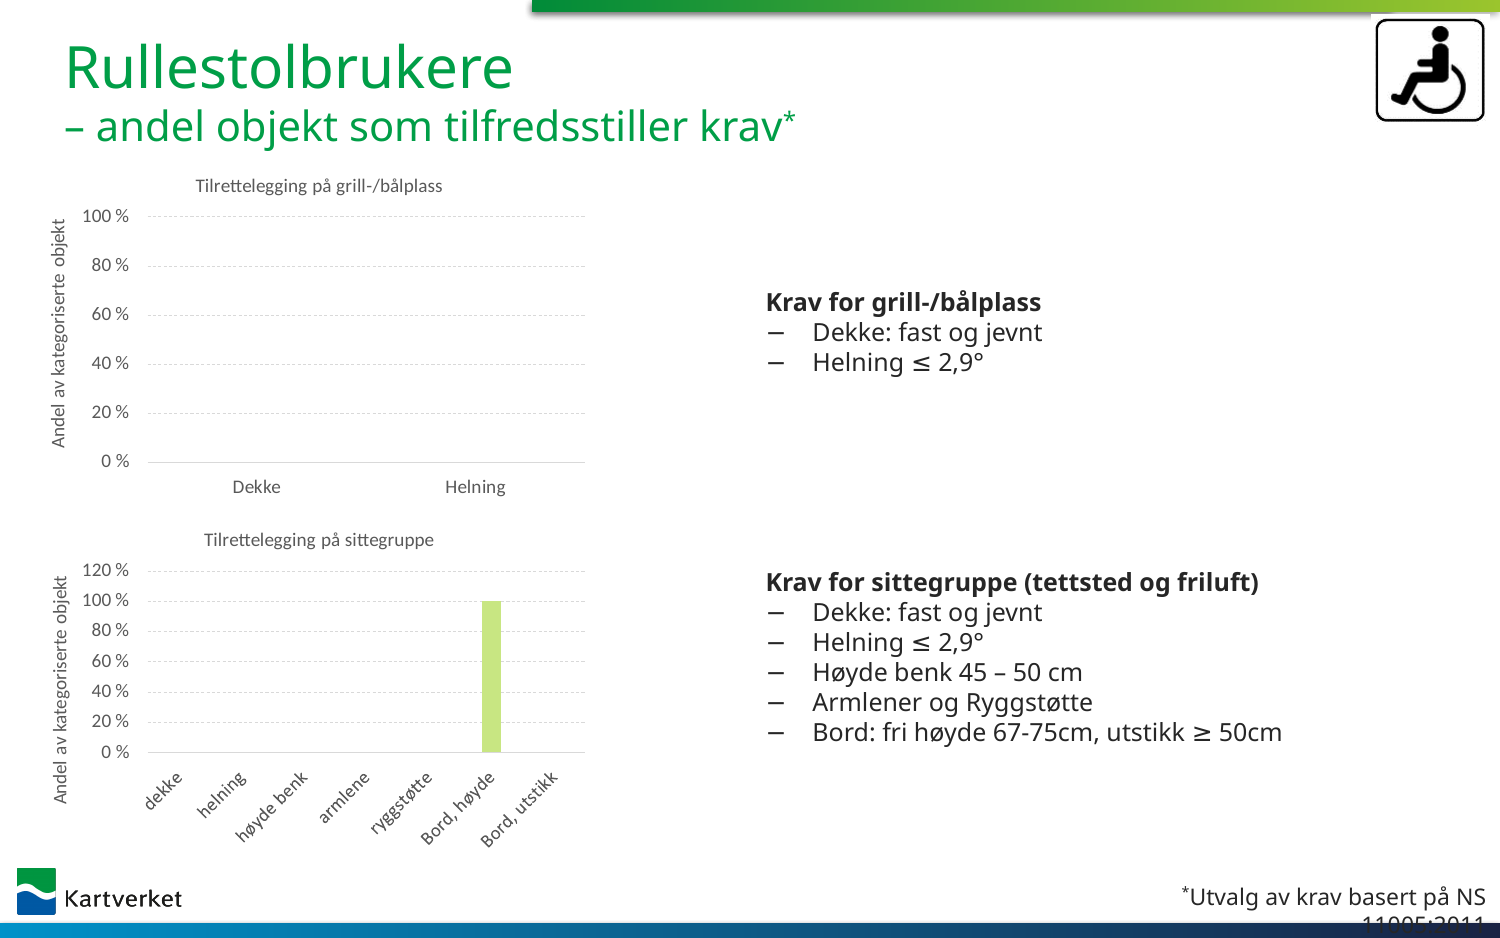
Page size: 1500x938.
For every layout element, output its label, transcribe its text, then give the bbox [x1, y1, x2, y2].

text_box Krav for grill-/bålplass Dekke: fast og jevnt Helning ≤ 2,9° [750, 279, 1452, 384]
picture [1371, 13, 1491, 127]
text_box Krav for sittegruppe (tettsted og friluft) Dekke: fast og jevnt Helning ≤ 2,9° Høyde benk 45 – 50 cm Armlener og Ryggstøtte Bord: fri høyde 67-75cm, utstikk ≥ 50cm [750, 559, 1500, 754]
text_box *Utvalg av krav basert på NS 11005:2011 [1068, 873, 1500, 938]
picture [41, 166, 596, 505]
picture [41, 520, 596, 859]
text_box Rullestolbrukere – andel objekt som tilfredsstiller krav* [49, 14, 1431, 158]
